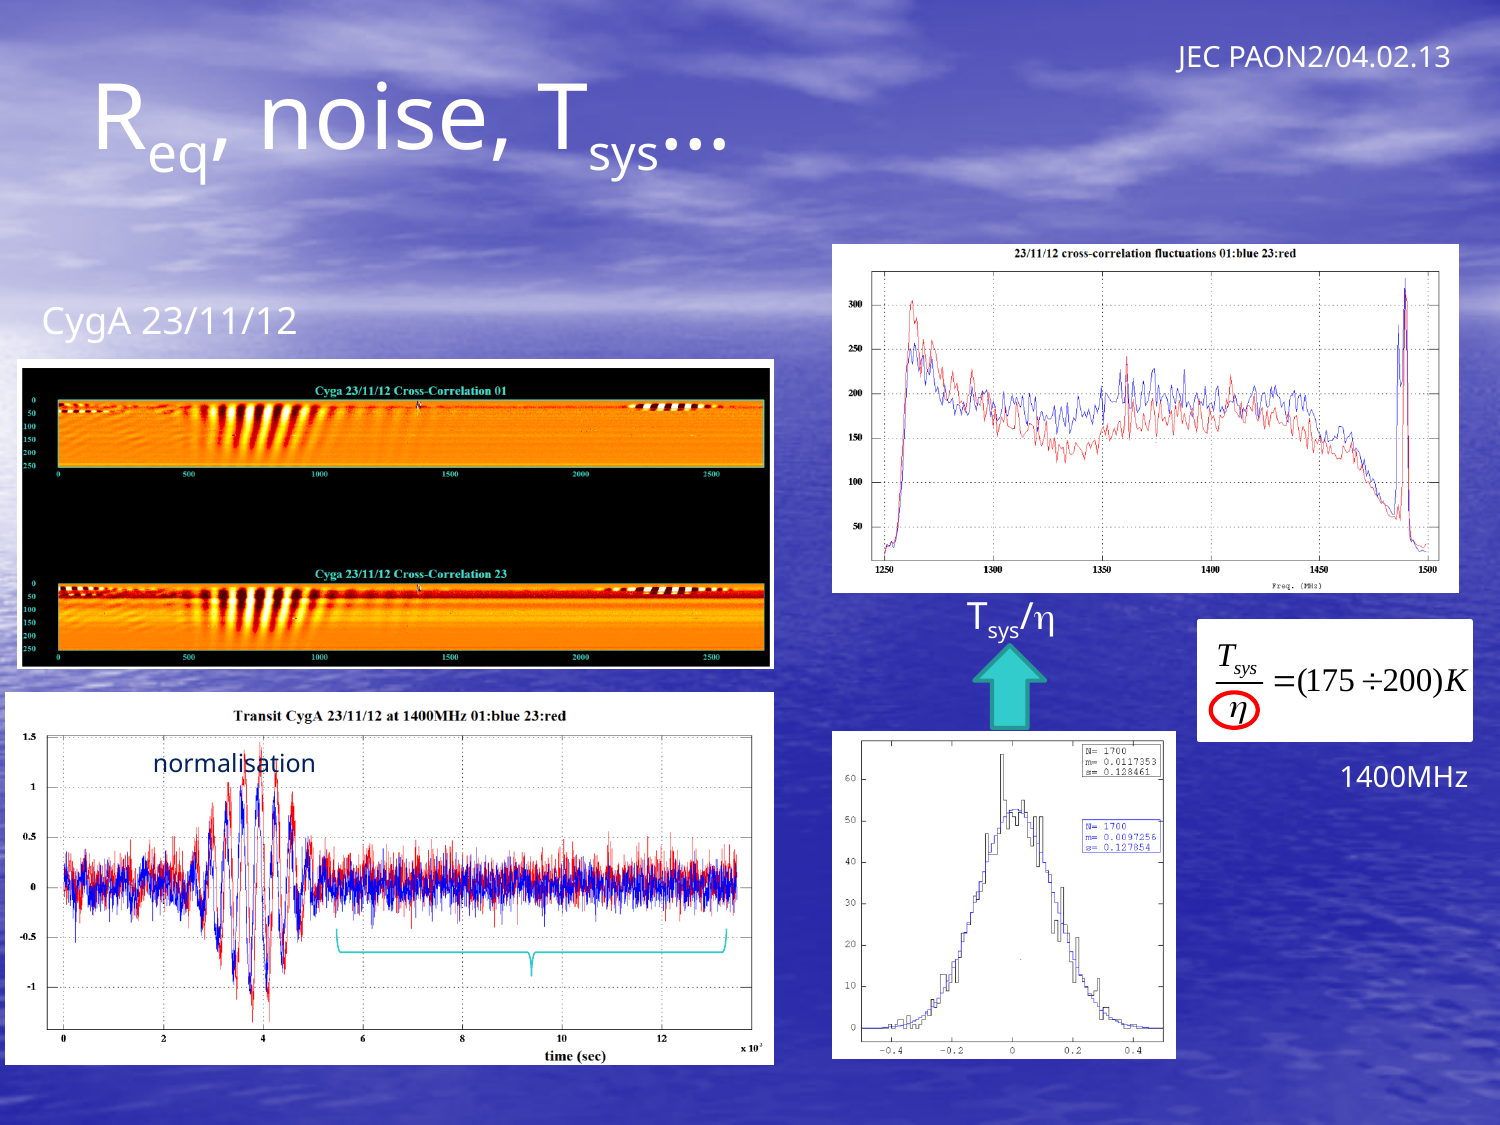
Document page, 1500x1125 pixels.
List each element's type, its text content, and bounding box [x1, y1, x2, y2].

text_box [1198, 621, 1476, 740]
picture [17, 359, 774, 670]
picture [832, 244, 1459, 593]
text_box 1400MHz [1324, 751, 1484, 802]
picture [832, 731, 1176, 1059]
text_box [5, 692, 774, 1065]
text_box [972, 651, 1048, 730]
text_box JEC PAON2/04.02.13 [1163, 30, 1474, 81]
text_box CygA 23/11/12 [26, 289, 313, 349]
text_box Tsys/h [952, 602, 1072, 651]
title Req, noise, Tsys… [74, 7, 1426, 235]
